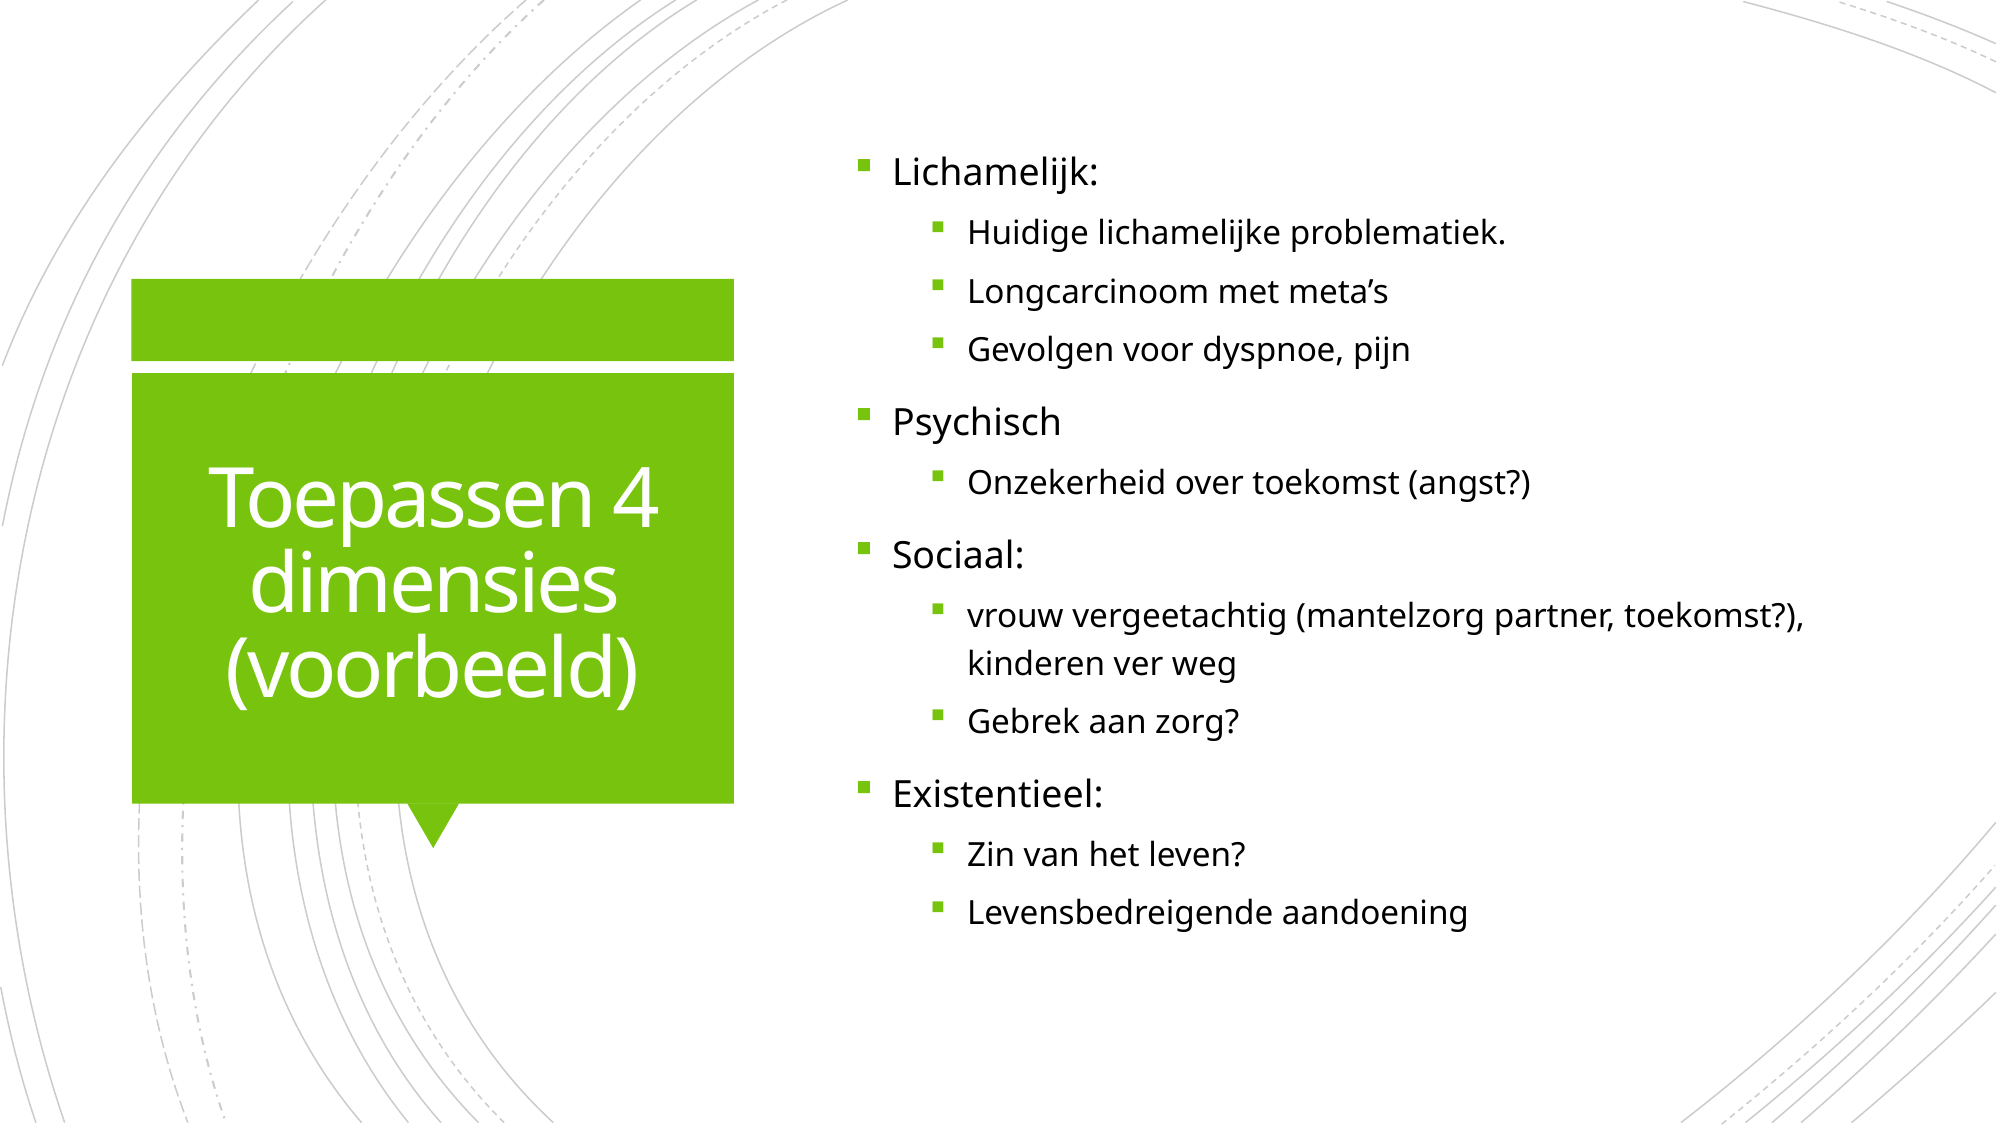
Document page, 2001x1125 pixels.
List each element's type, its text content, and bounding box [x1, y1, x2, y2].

list Lichamelijk: Huidige lichamelijke problematiek. Longcarcinoom met meta’s Gevolgen voor dyspnoe, pijn Psychisch Onzekerheid over toekomst (angst?) Sociaal: vrouw vergeetachtig (mantelzorg partner, toekomst?), kinderen ver weg Gebrek aan zorg? Existentieel: Zin van het leven? Levensbedreigende aandoening [839, 131, 1871, 993]
title Toepassen 4 dimensies (voorbeeld) [145, 385, 720, 789]
